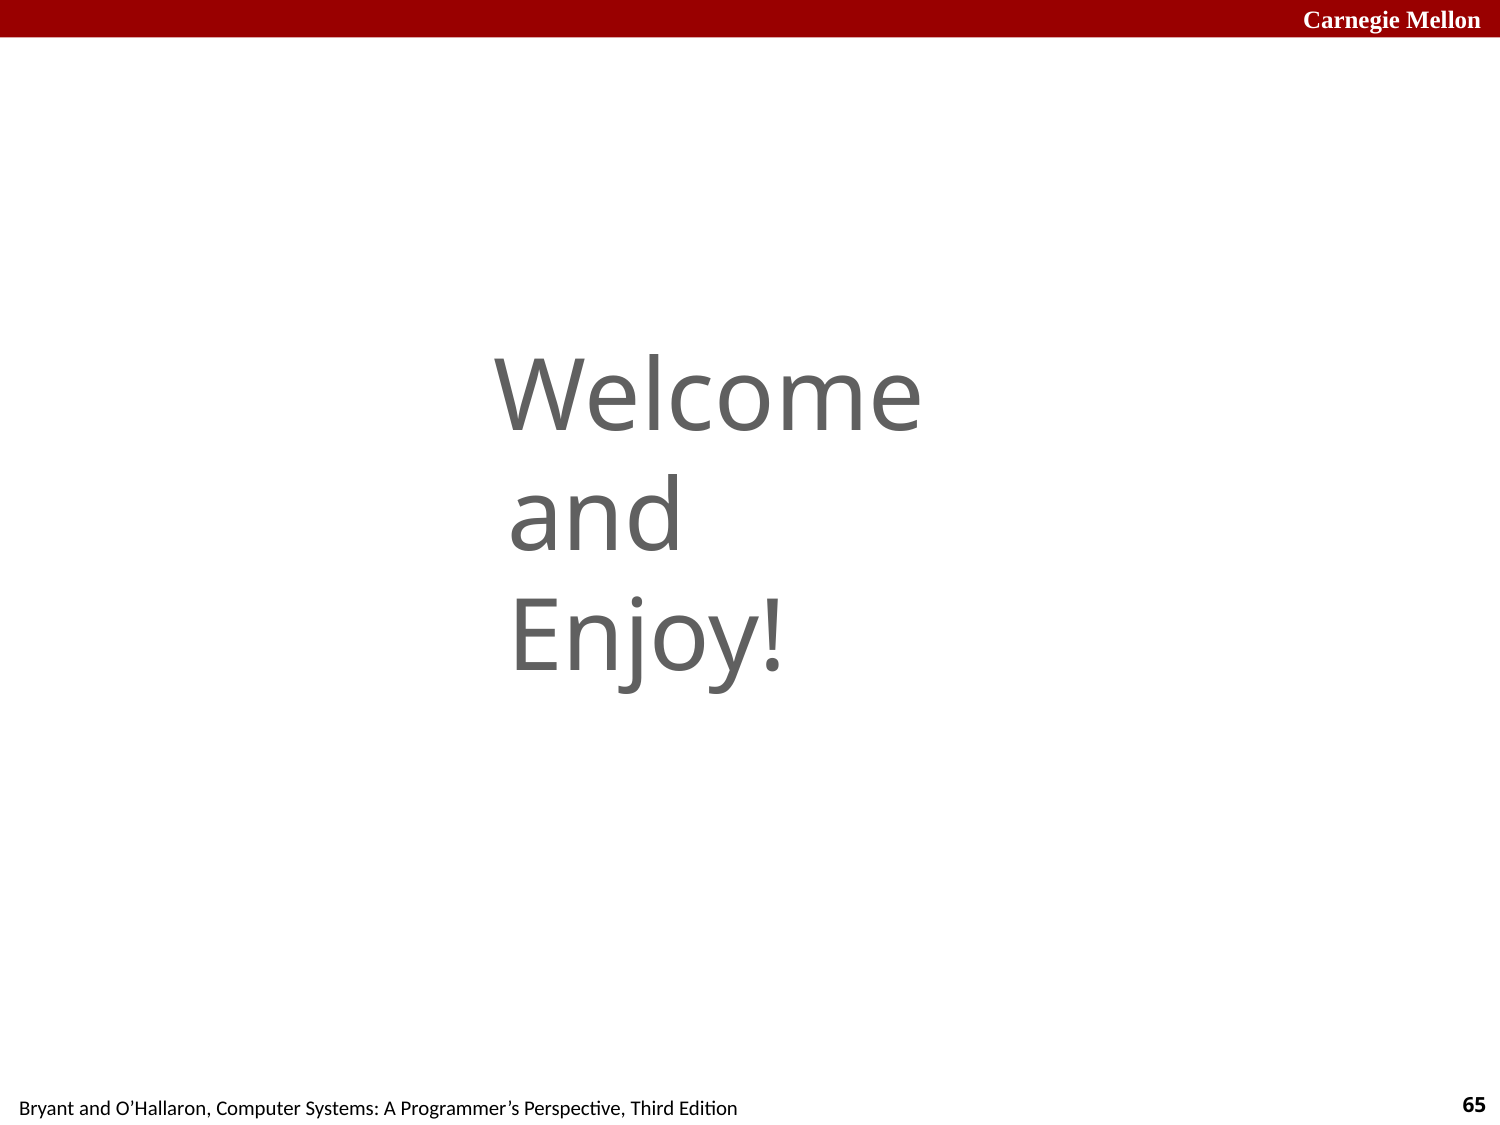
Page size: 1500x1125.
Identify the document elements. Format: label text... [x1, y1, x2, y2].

title Welcome and Enjoy! [487, 446, 959, 576]
